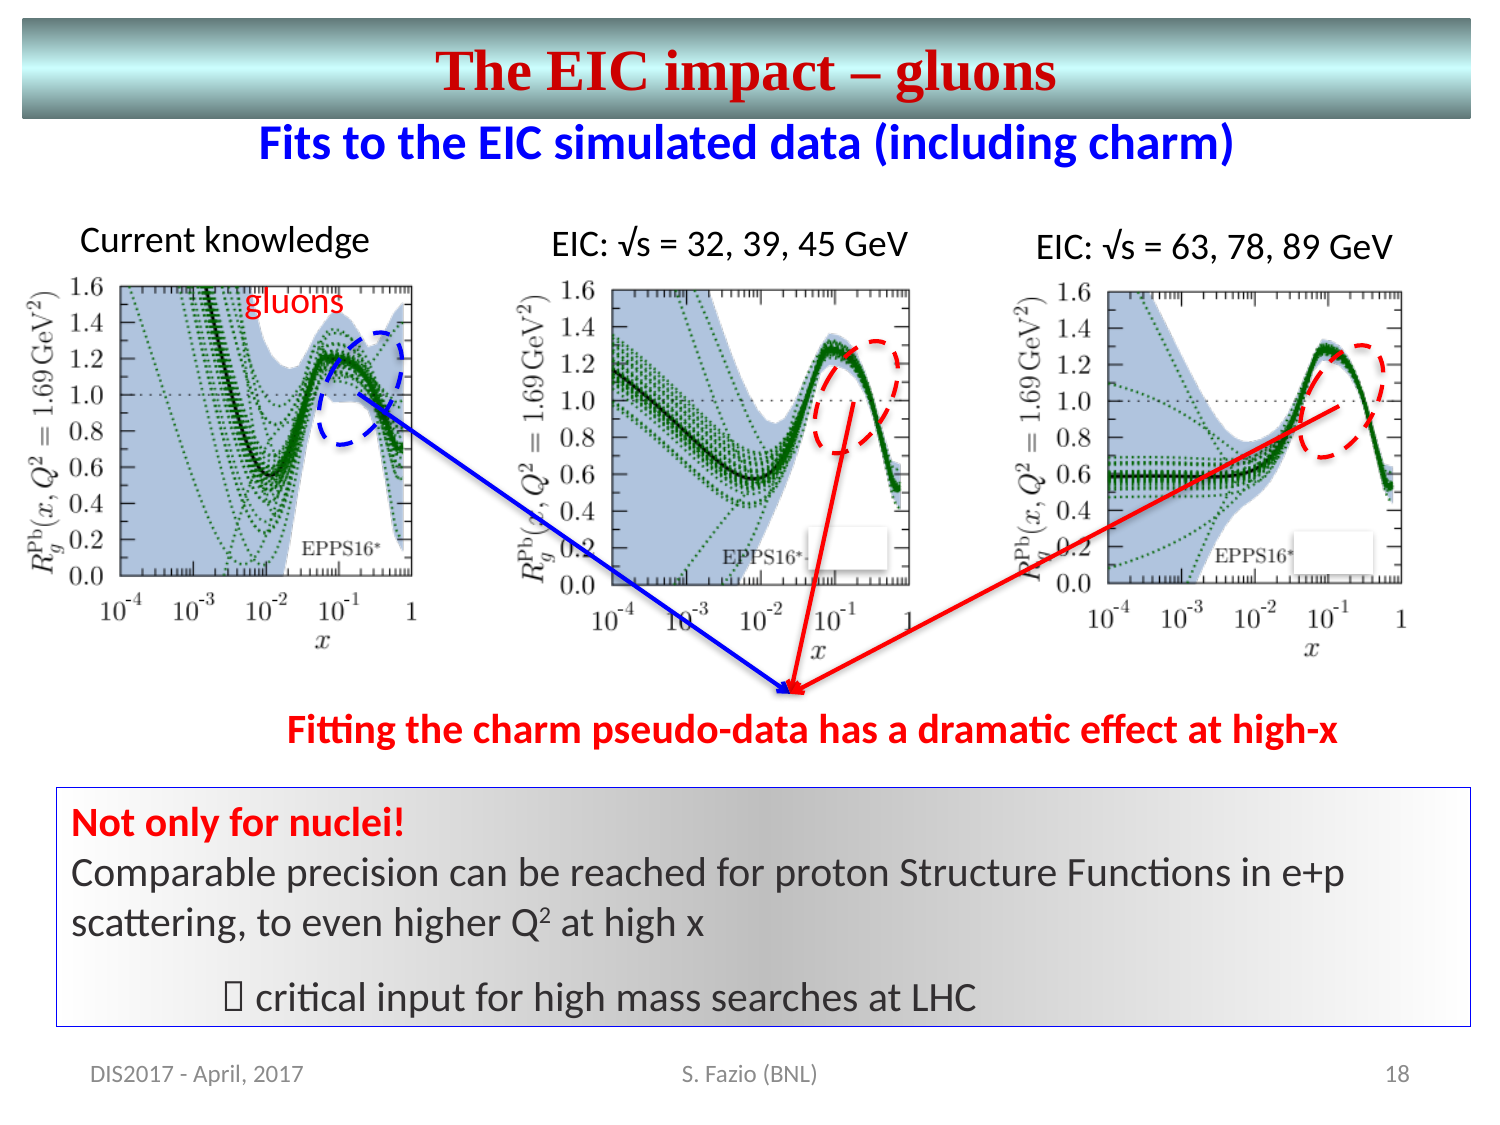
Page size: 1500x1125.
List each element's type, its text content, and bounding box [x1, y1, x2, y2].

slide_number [75, 1042, 425, 1103]
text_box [109, 326, 1471, 761]
text_box EIC: √s = 32, 39, 45 GeV [536, 238, 932, 266]
text_box EIC: √s = 63, 78, 89 GeV [1021, 214, 1417, 266]
slide_number 18 [1074, 1042, 1425, 1103]
text_box Current knowledge [65, 207, 394, 266]
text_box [22, 267, 1426, 675]
text_box Not only for nuclei! Comparable precision can be reached for proton Structure Functions in e+p scattering, to even higher Q2 at high x  critical input for high mass searches at LHC [56, 787, 1471, 1027]
text_box Fits to the EIC simulated data (including charm) [244, 102, 1251, 238]
text_box The EIC impact – gluons [22, 18, 1471, 119]
footer S. Fazio (BNL) [512, 1042, 988, 1103]
